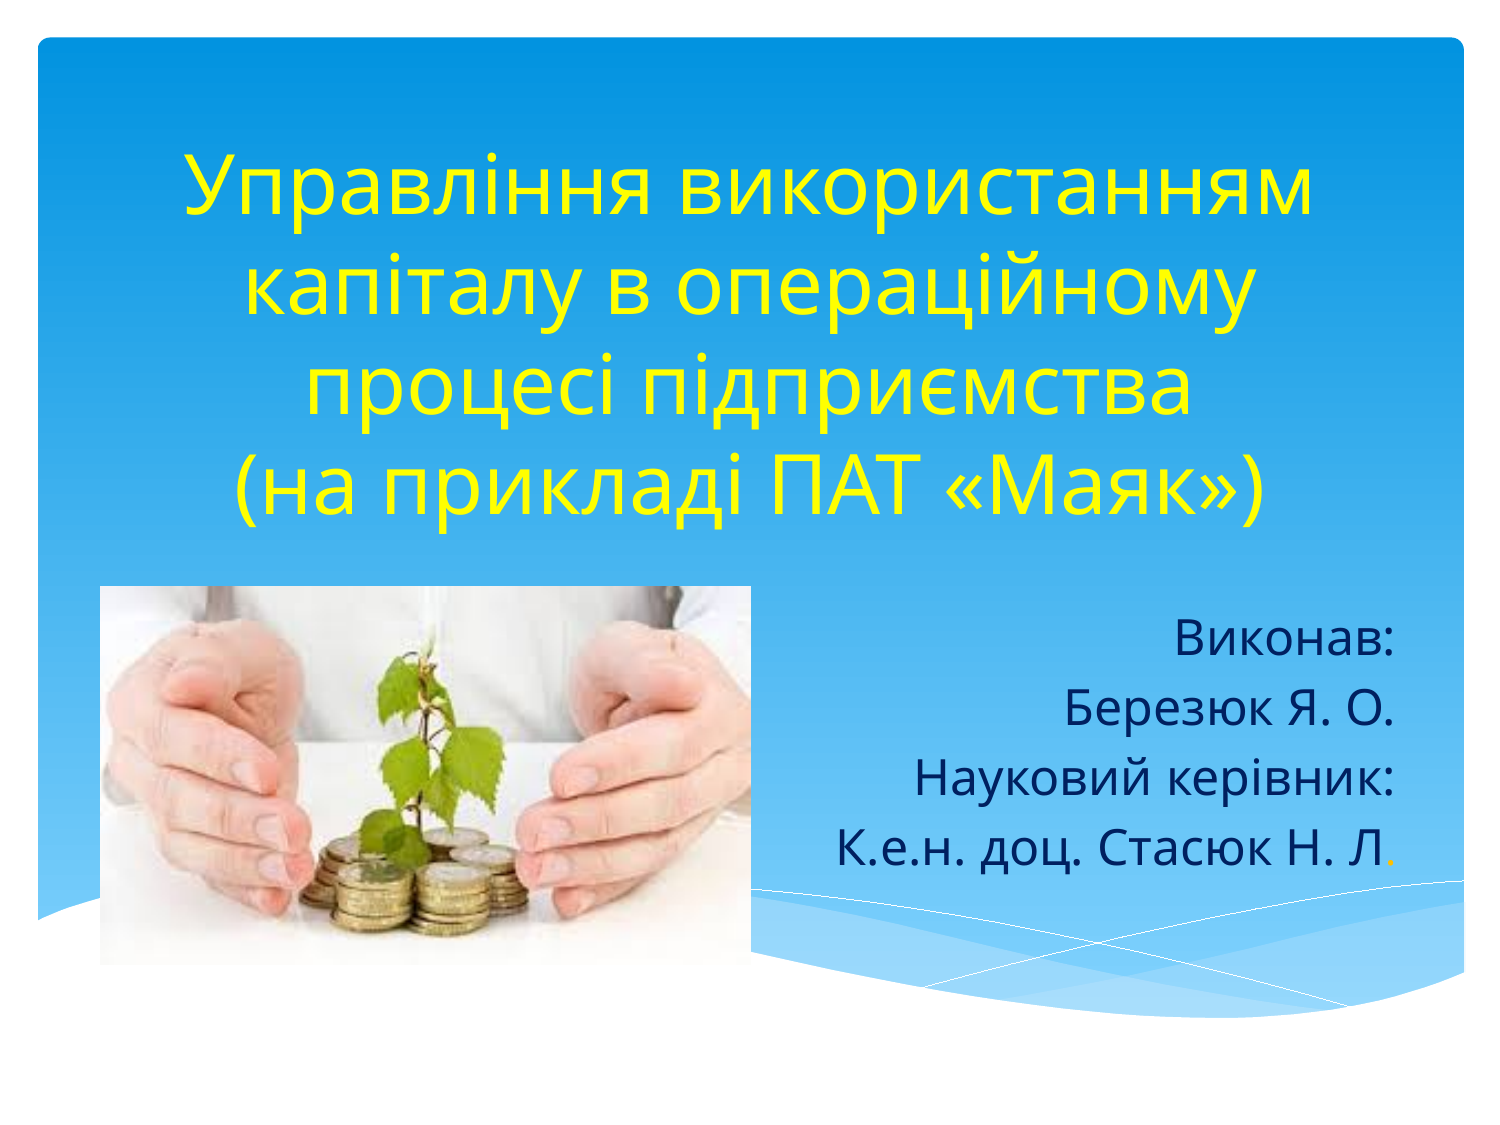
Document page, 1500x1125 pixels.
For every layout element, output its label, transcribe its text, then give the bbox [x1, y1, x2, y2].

picture [100, 585, 751, 965]
subtitle Виконав: Березюк Я. О. Науковий керівник: К.е.н. доц. Стасюк Н. Л. [88, 597, 1412, 1035]
title Управління використанням капіталу в операційному процесі підприємства (на прикладі ПАТ «Маяк») [112, 42, 1388, 539]
